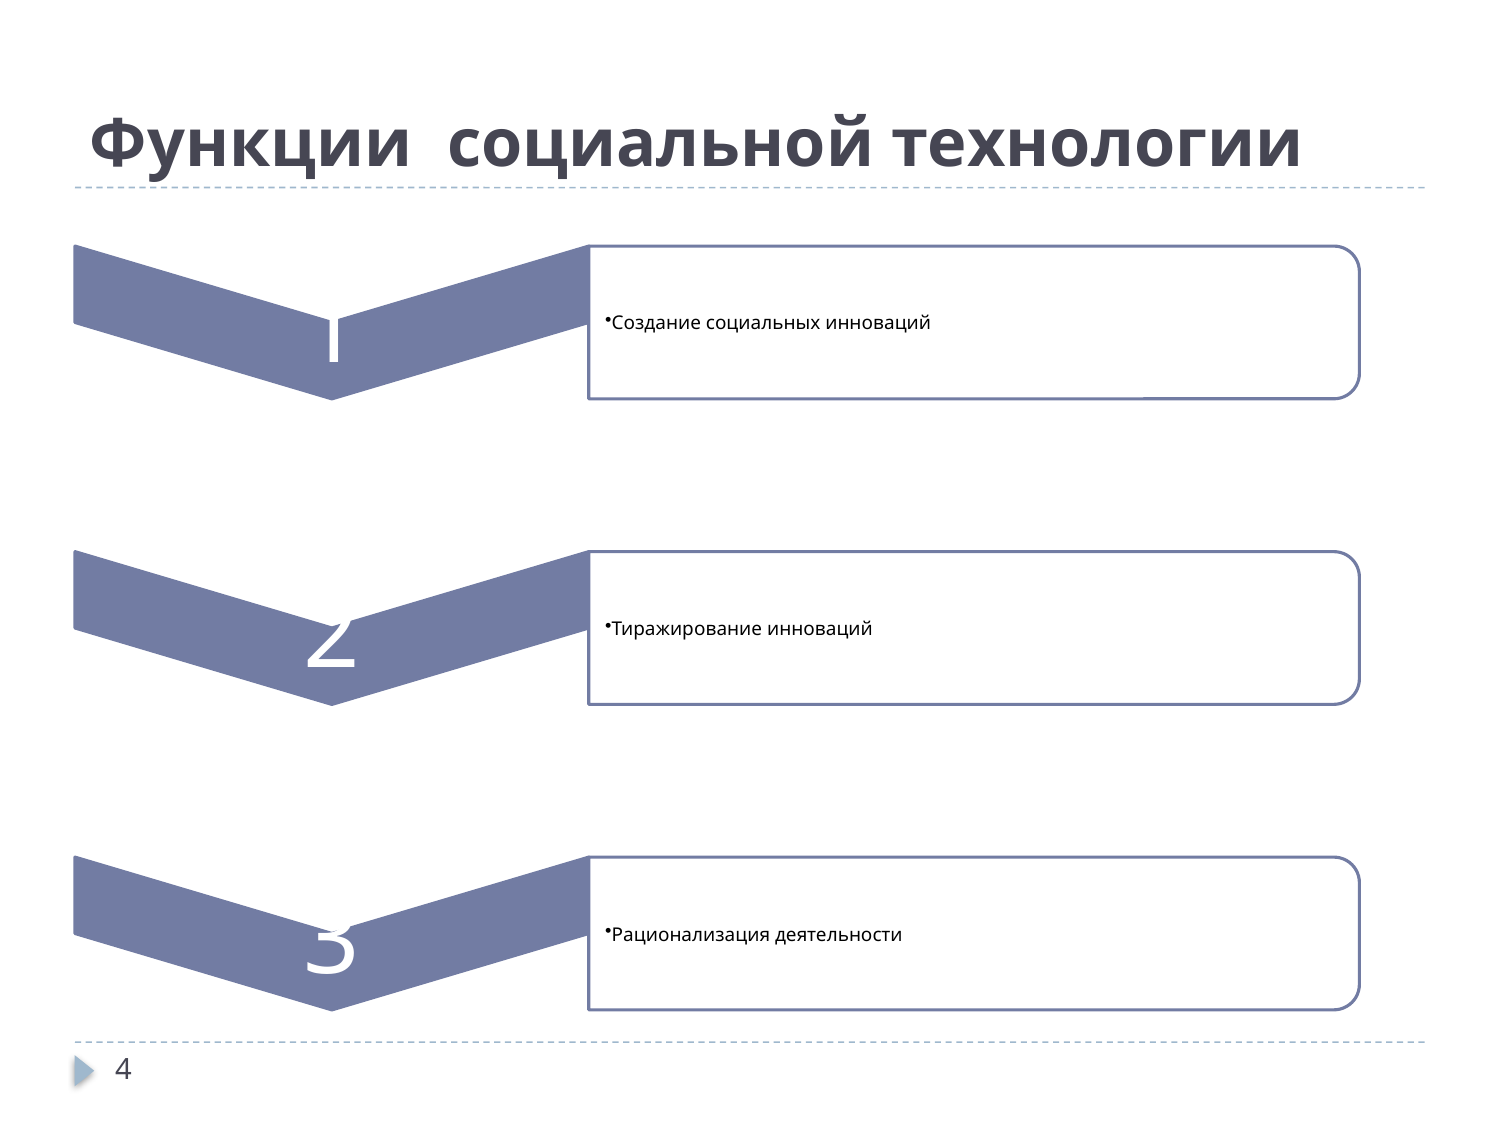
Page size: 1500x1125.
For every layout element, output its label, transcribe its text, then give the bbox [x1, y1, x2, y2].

slide_number 4 [100, 1042, 426, 1103]
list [74, 245, 1360, 1011]
title Функции социальной технологии [75, 24, 1425, 188]
